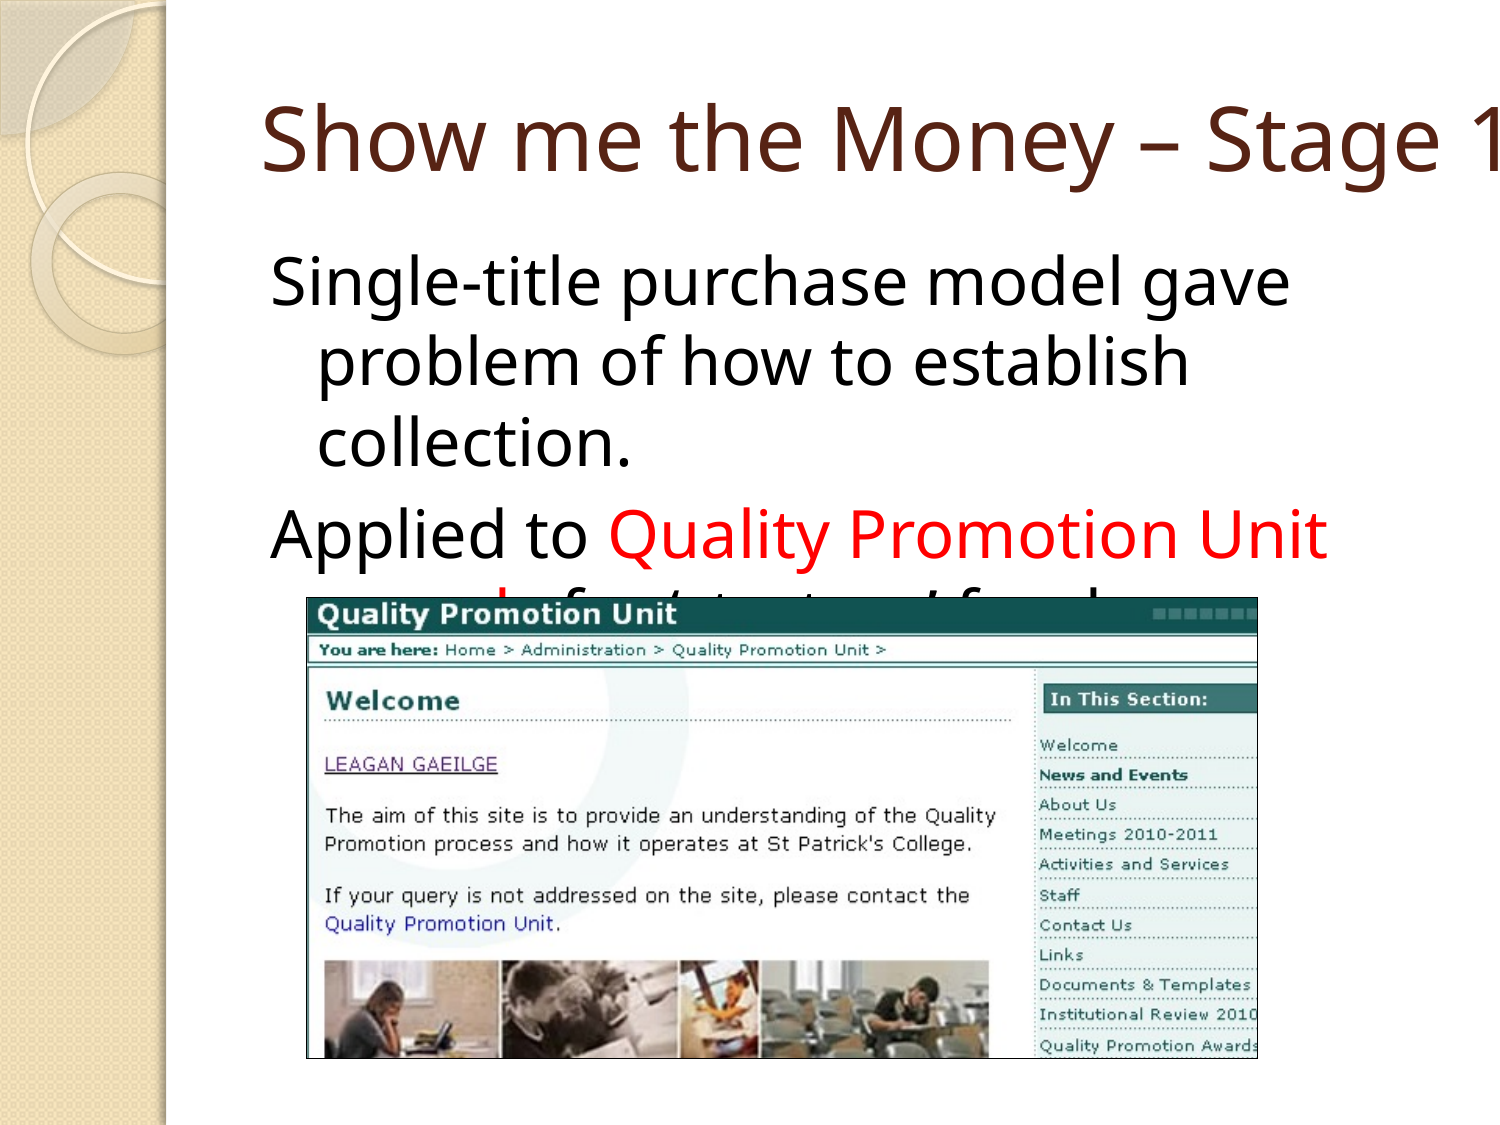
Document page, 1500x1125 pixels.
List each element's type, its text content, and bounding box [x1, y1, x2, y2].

list Single-title purchase model gave problem of how to establish collection. Applied to Quality Promotion Unit awards for ‘start-up’ fund. [242, 231, 1466, 1049]
title Show me the Money – Stage 1 [246, 19, 1500, 252]
picture [306, 597, 1259, 1059]
